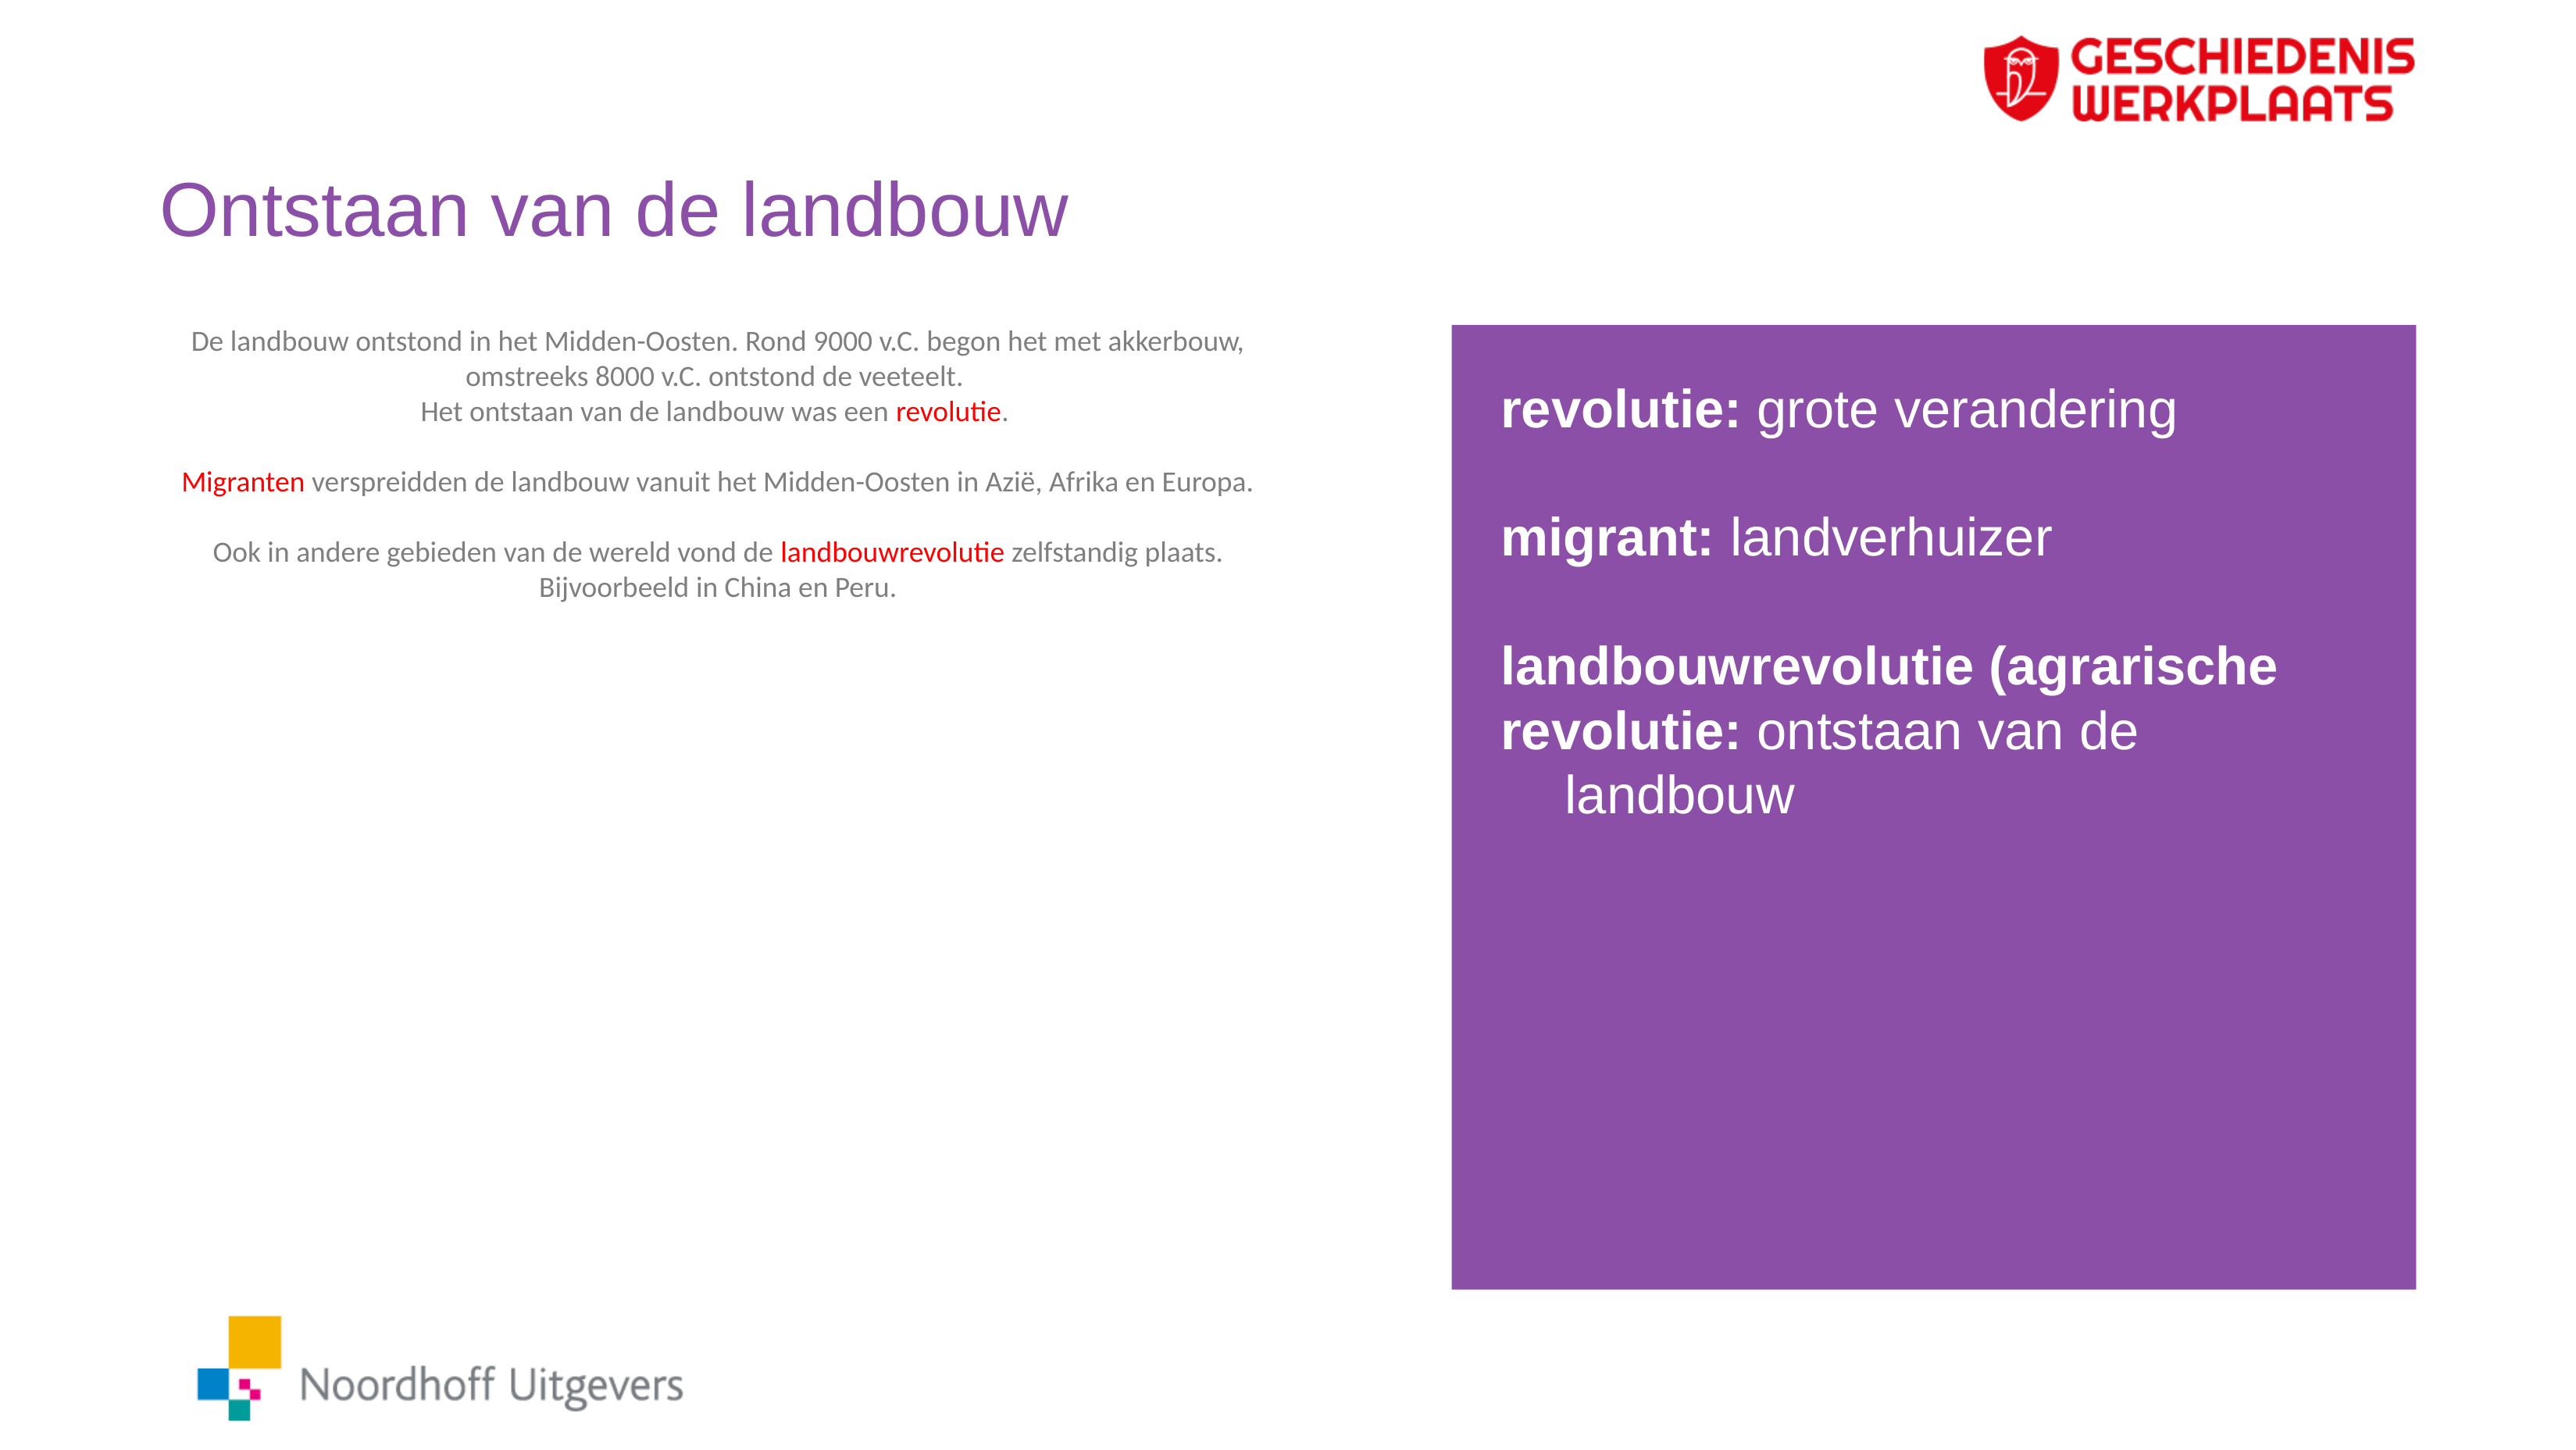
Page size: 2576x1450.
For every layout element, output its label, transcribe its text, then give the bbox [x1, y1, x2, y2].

title Ontstaan van de landbouw [159, 159, 2416, 266]
list De landbouw ontstond in het Midden-Oosten. Rond 9000 v.C. begon het met akkerbouw, omstreeks 8000 v.C. ontstond de veeteelt. Het ontstaan van de landbouw was een revolutie. Migranten verspreidden de landbouw vanuit het Midden-Oosten in Azië, Afrika en Europa. Ook in andere gebieden van de wereld vond de landbouwrevolutie zelfstandig plaats. Bijvoorbeeld in China en Peru. [159, 322, 1291, 1288]
text_box revolutie: grote verandering migrant: landverhuizer landbouwrevolutie (agrarische revolutie: ontstaan van de landbouw [1451, 324, 2417, 1290]
picture [159, 1288, 802, 1449]
picture [1610, 0, 2576, 161]
